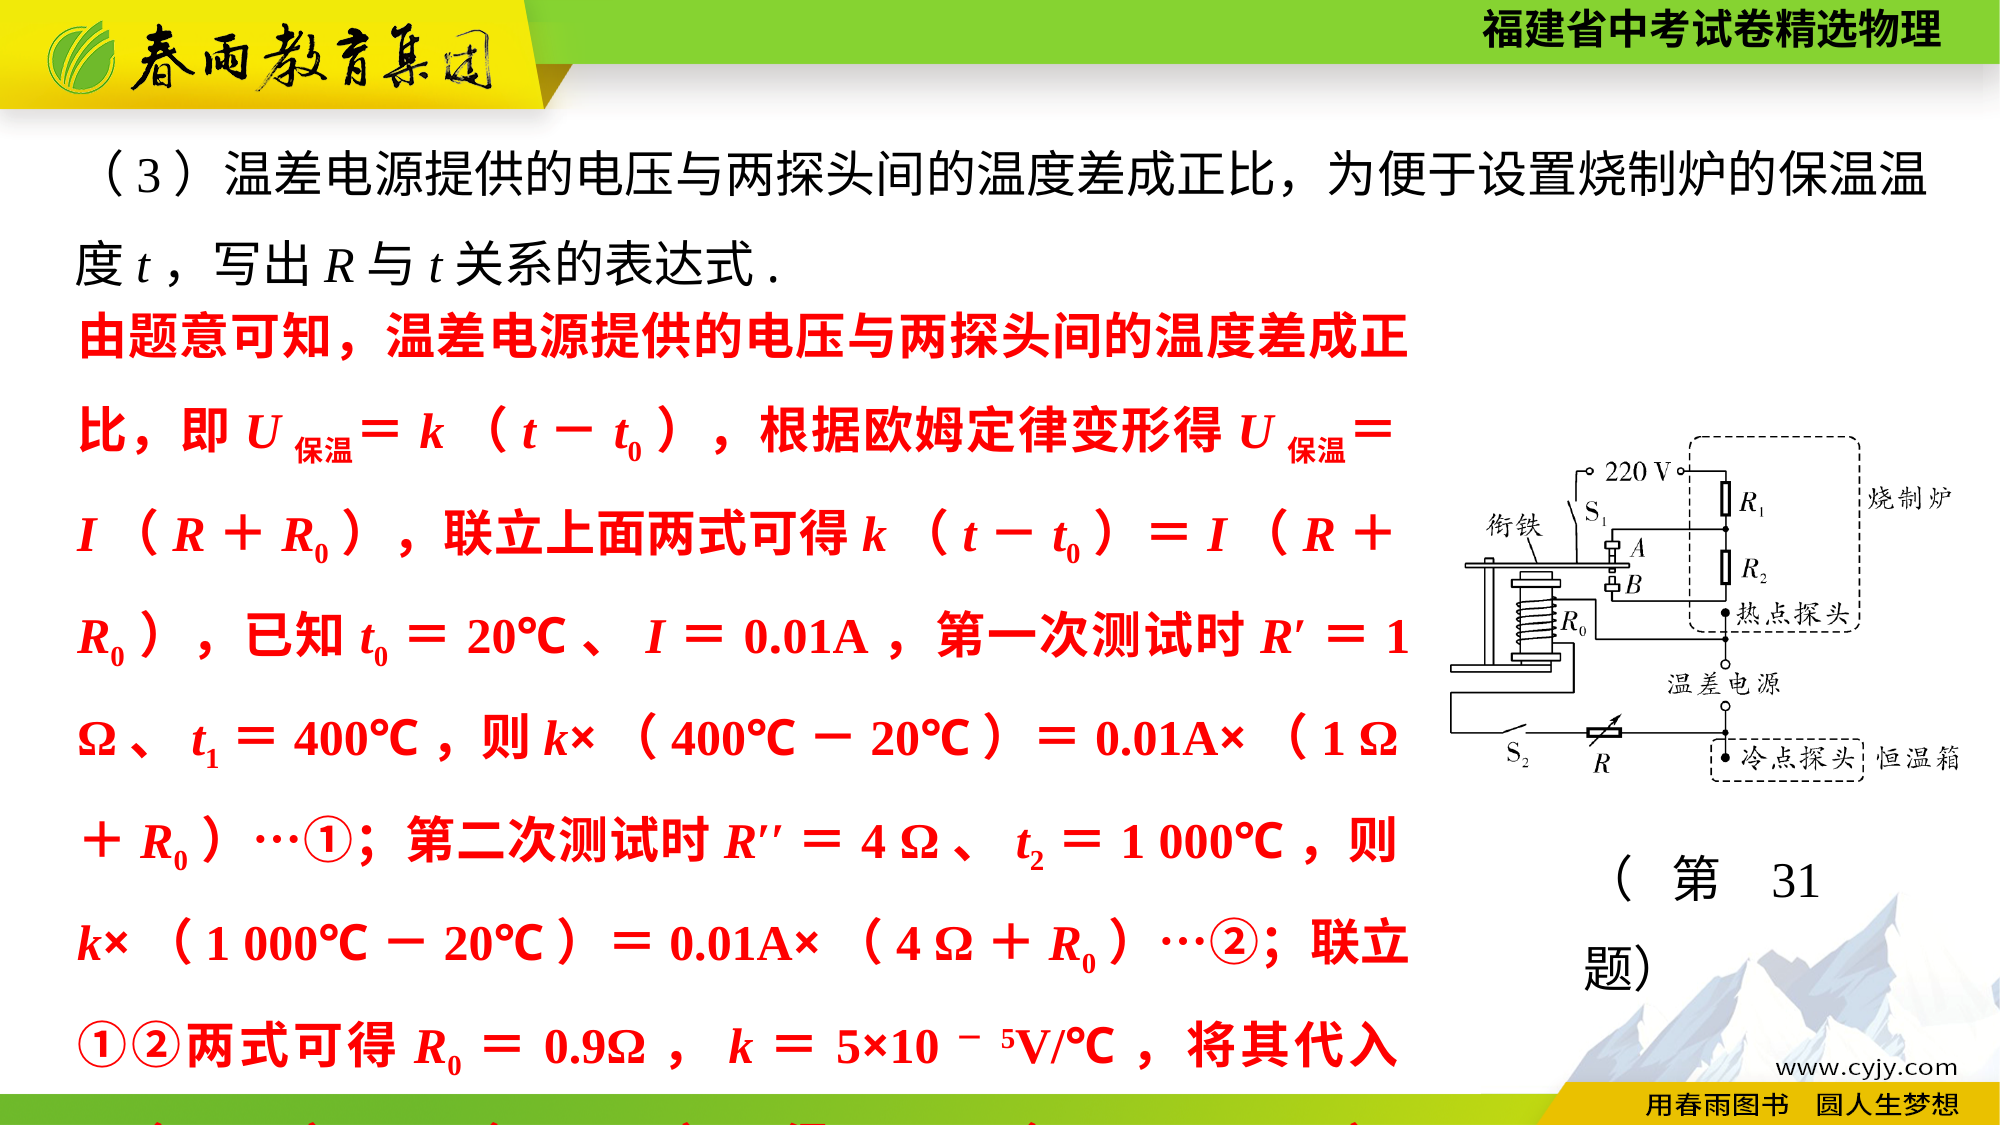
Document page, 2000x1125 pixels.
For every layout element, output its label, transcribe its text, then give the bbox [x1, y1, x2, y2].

text_box 由题意可知，温差电源提供的电压与两探头间的温度差成正比，即U保温＝k（t－t0），根据欧姆定律变形得U保温＝I（R＋R0），联立上面两式可得k（t－t0）＝I（R＋R0），已知t0＝20℃、I＝0.01A，第一次测试时R′＝1 Ω、t1＝400℃，则k×（400℃－20℃）＝0.01A×（1 Ω＋R0）…①；第二次测试时R′′＝4 Ω、t2＝1 000℃，则k×（1 000℃－20℃）＝0.01A×（4 Ω＋R0）…②；联立①②两式可得R0＝0.9Ω，k＝5×10－5V/℃，将其代入k（t－t0）＝I（R＋R0）可得，R＝（5×10－3t－1）Ω. [62, 267, 1426, 1125]
picture [0, 0, 2000, 1125]
text_box （第31题） [1568, 810, 1849, 916]
list （3）温差电源提供的电压与两探头间的温度差成正比，为便于设置烧制炉的保温温度t，写出R与t关系的表达式. [59, 105, 1944, 291]
